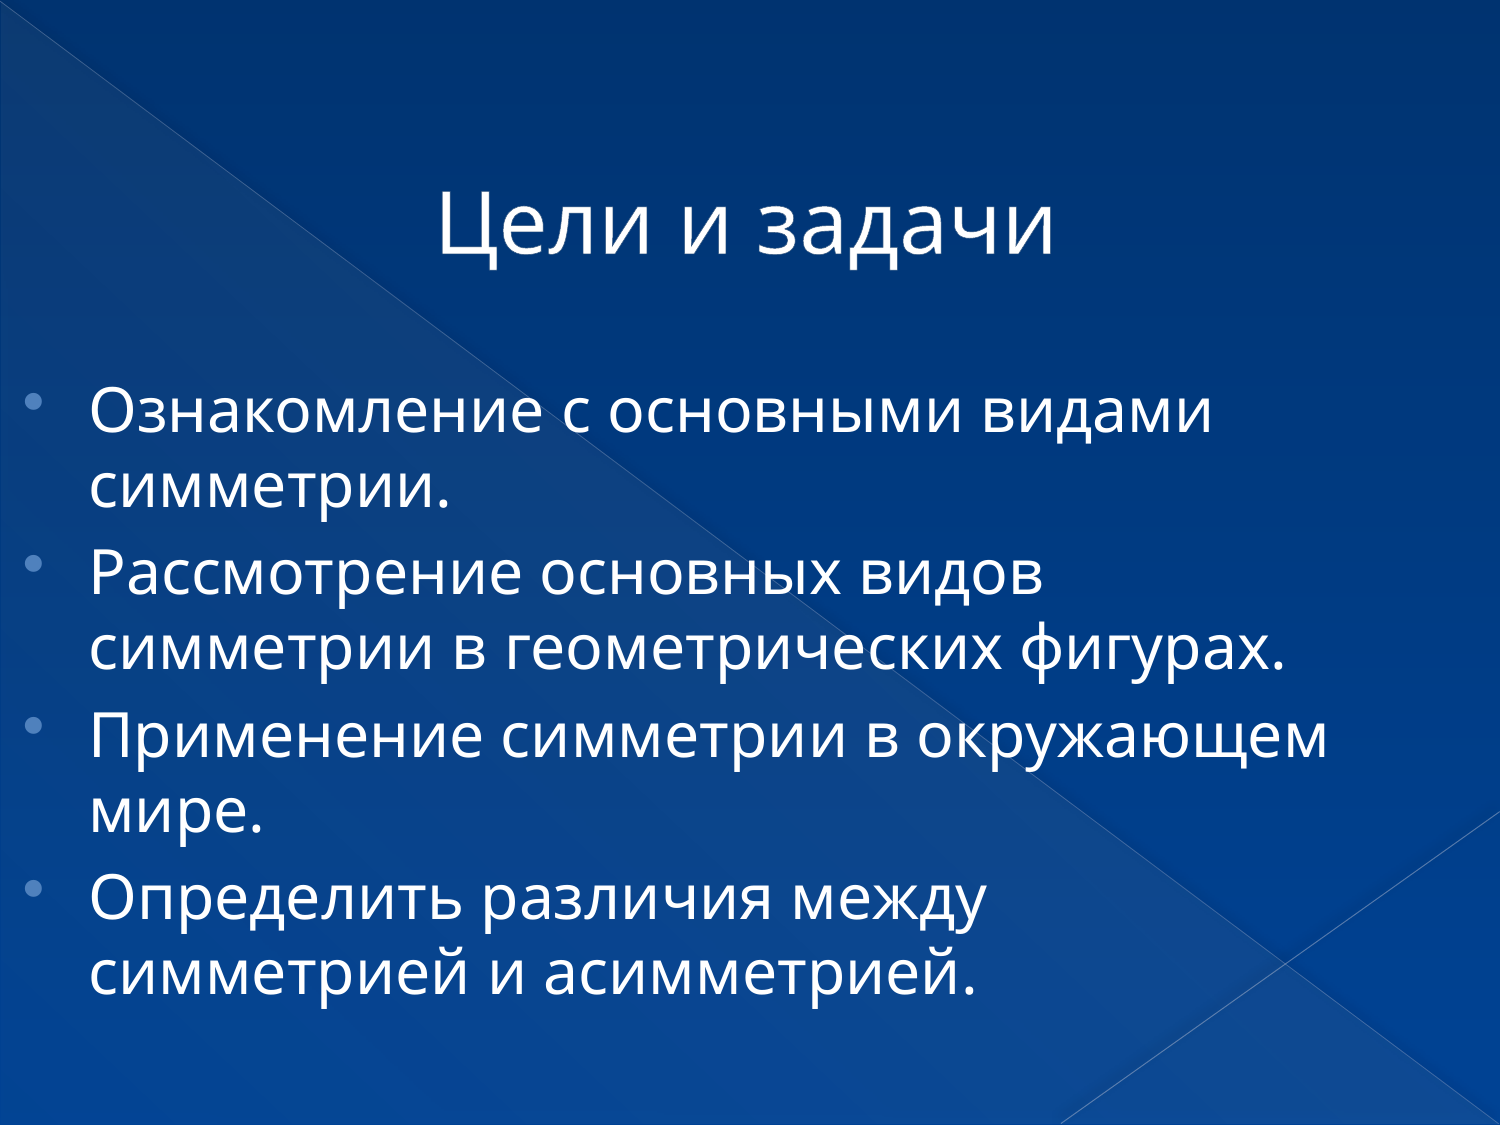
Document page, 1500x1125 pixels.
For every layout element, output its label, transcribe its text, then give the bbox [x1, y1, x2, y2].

title Цели и задачи [324, 125, 1088, 313]
list Ознакомление с основными видами симметрии. Рассмотрение основных видов симметрии в геометрических фигурах. Применение симметрии в окружающем мире. Определить различия между симметрией и асимметрией. [0, 362, 1350, 1125]
